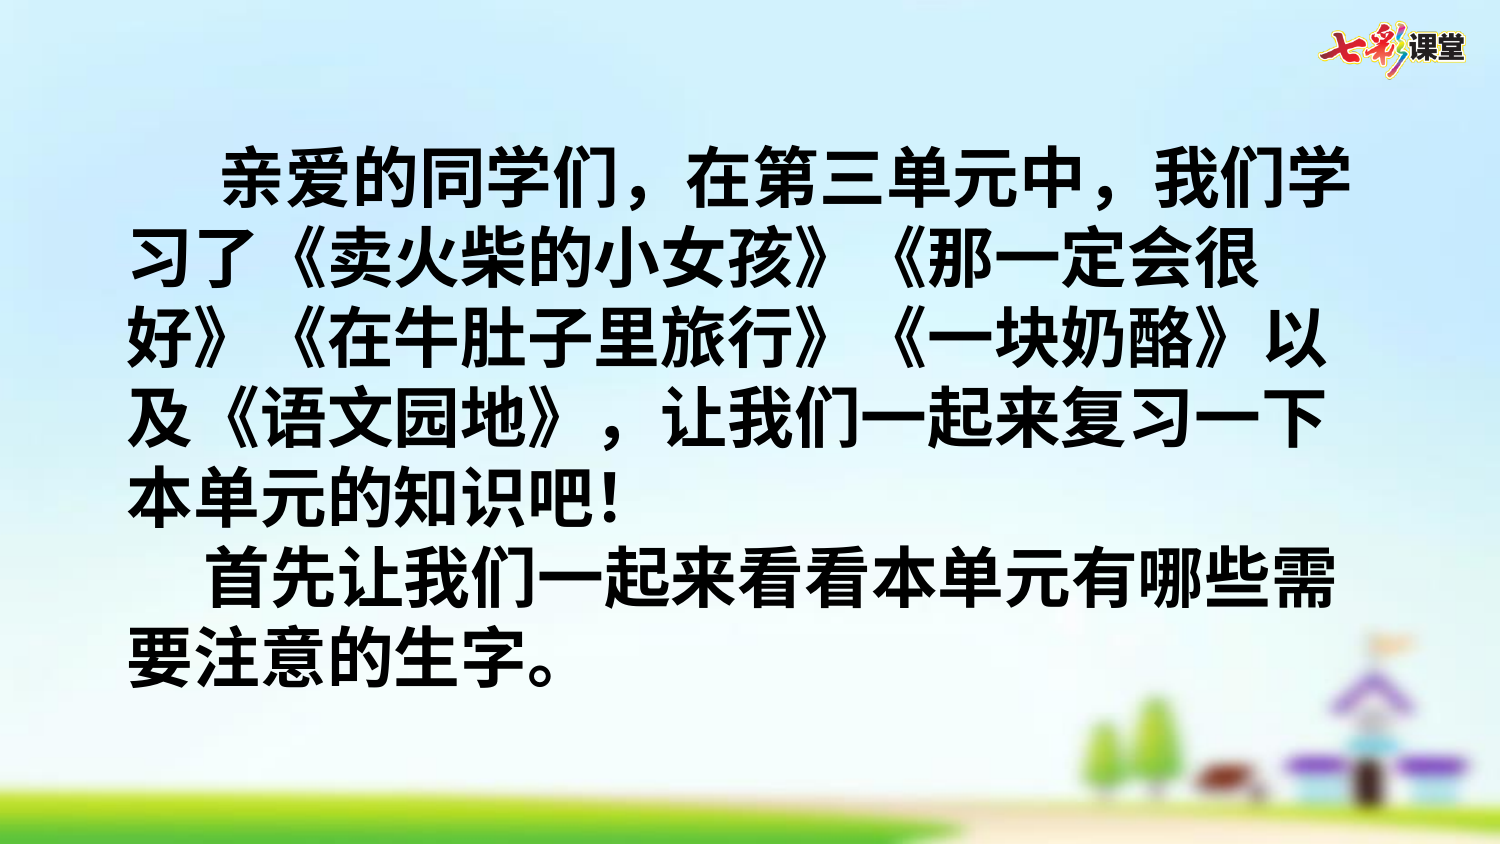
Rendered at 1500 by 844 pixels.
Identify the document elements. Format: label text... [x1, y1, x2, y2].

picture [0, 0, 1500, 844]
text_box 亲爱的同学们，在第三单元中，我们学习了《卖火柴的小女孩》《那一定会很好》《在牛肚子里旅行》《一块奶酪》以及《语文园地》，让我们一起来复习一下本单元的知识吧！ 首先让我们一起来看看本单元有哪些需要注意的生字。 [112, 128, 1375, 704]
